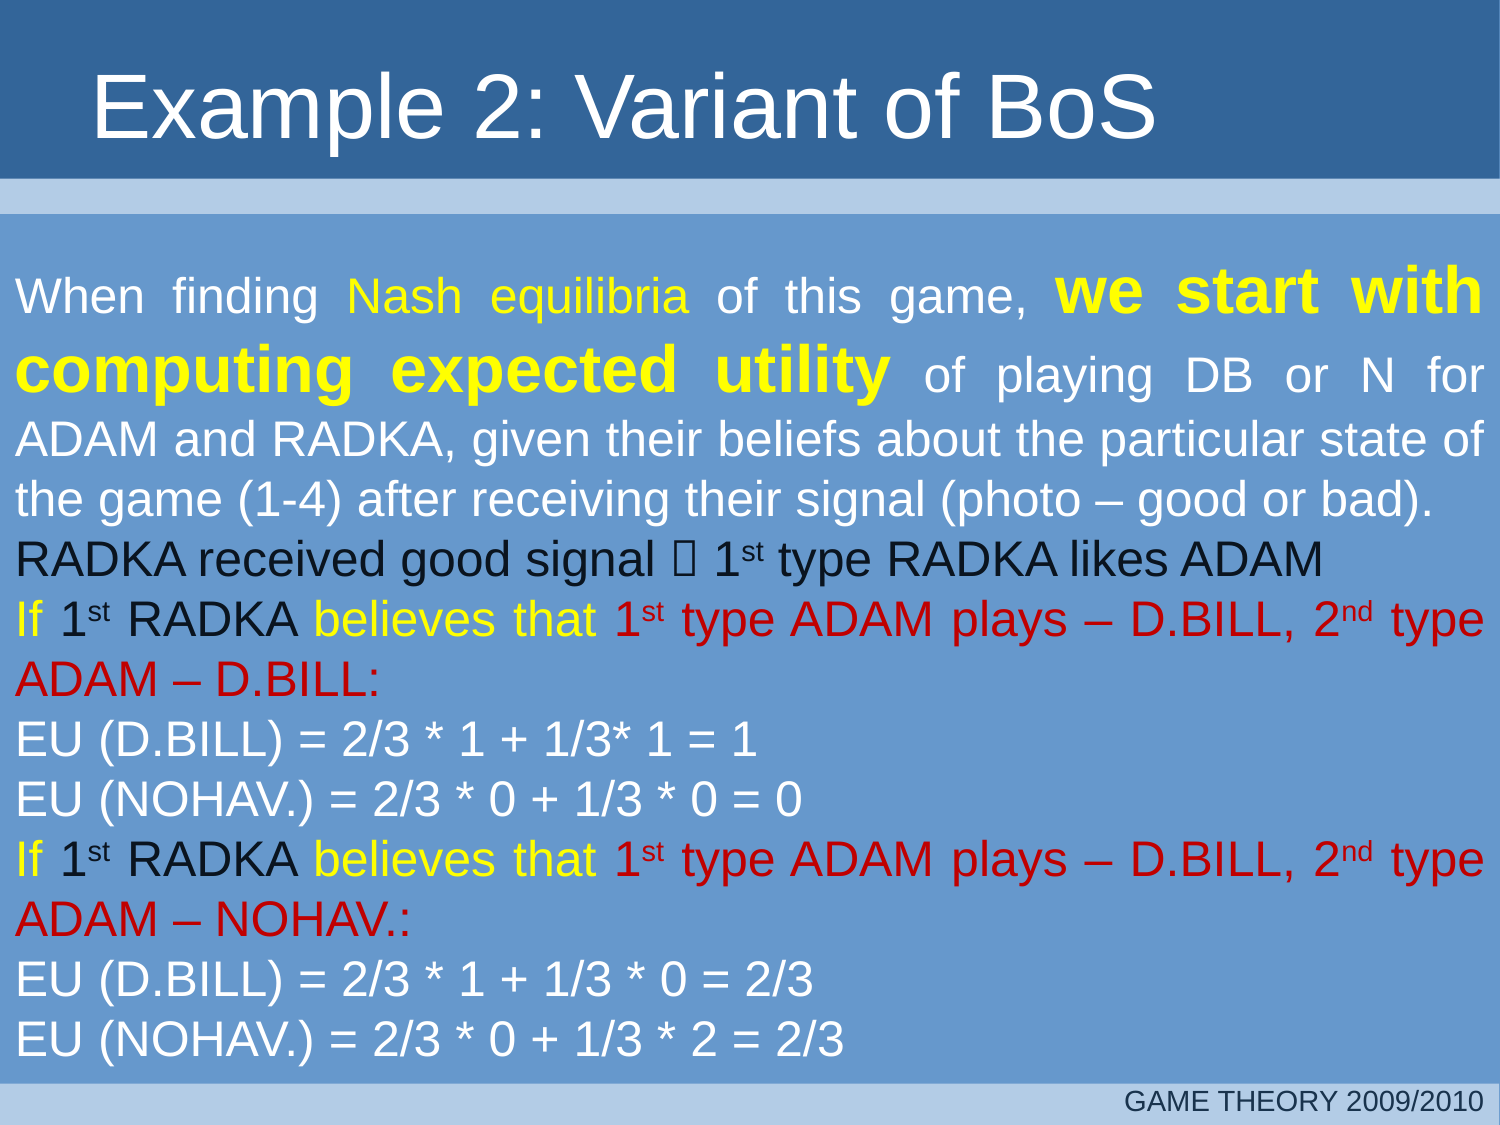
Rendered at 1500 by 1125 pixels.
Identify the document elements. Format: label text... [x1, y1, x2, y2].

text_box When finding Nash equilibria of this game, we start with computing expected utility of playing DB or N for ADAM and RADKA, given their beliefs about the particular state of the game (1-4) after receiving their signal (photo – good or bad). RADKA received good signal  1st type RADKA likes ADAM If 1st RADKA believes that 1st type ADAM plays – D.BILL, 2nd type ADAM – D.BILL: EU (D.BILL) = 2/3 * 1 + 1/3* 1 = 1 EU (NOHAV.) = 2/3 * 0 + 1/3 * 0 = 0 If 1st RADKA believes that 1st type ADAM plays – D.BILL, 2nd type ADAM – NOHAV.: EU (D.BILL) = 2/3 * 1 + 1/3 * 0 = 2/3 EU (NOHAV.) = 2/3 * 0 + 1/3 * 2 = 2/3 [0, 238, 1500, 1125]
title Example 2: Variant of BoS [74, 42, 1436, 162]
